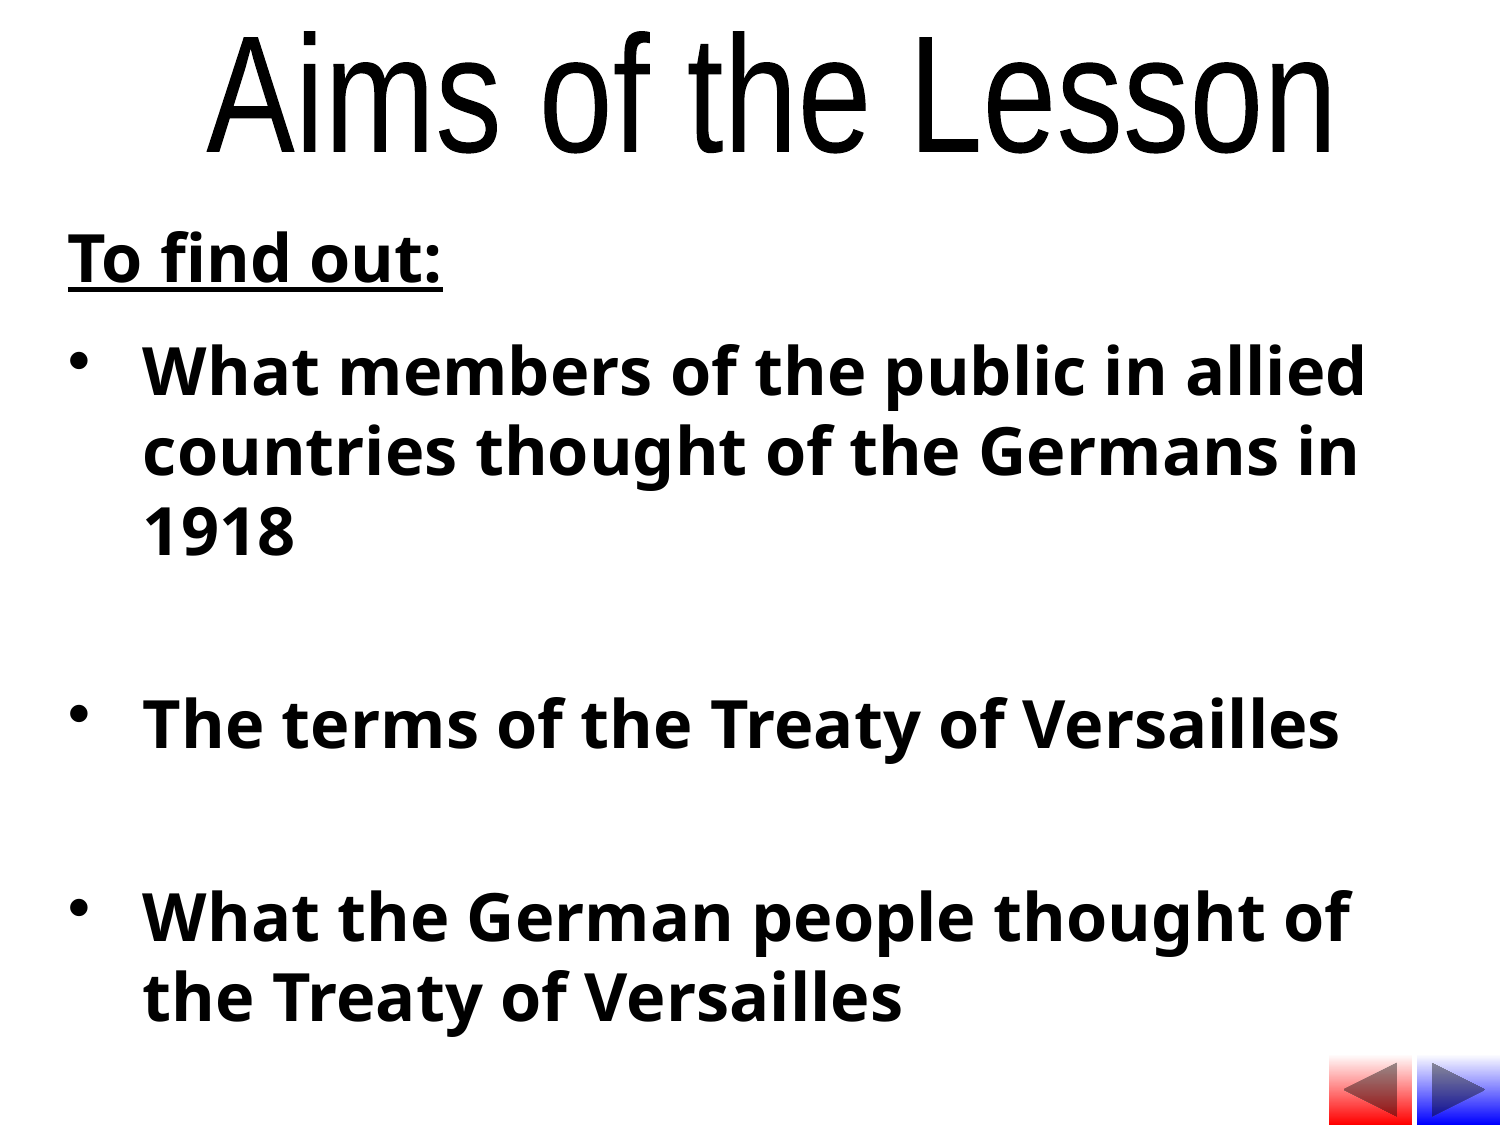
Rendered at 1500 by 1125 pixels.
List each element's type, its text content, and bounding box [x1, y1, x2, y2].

text_box [1417, 1054, 1500, 1125]
text_box [1328, 1054, 1412, 1125]
text_box To find out: What members of the public in allied countries thought of the Germans in 1918 The terms of the Treaty of Versailles What the German people thought of the Treaty of Versailles [53, 207, 1441, 1043]
